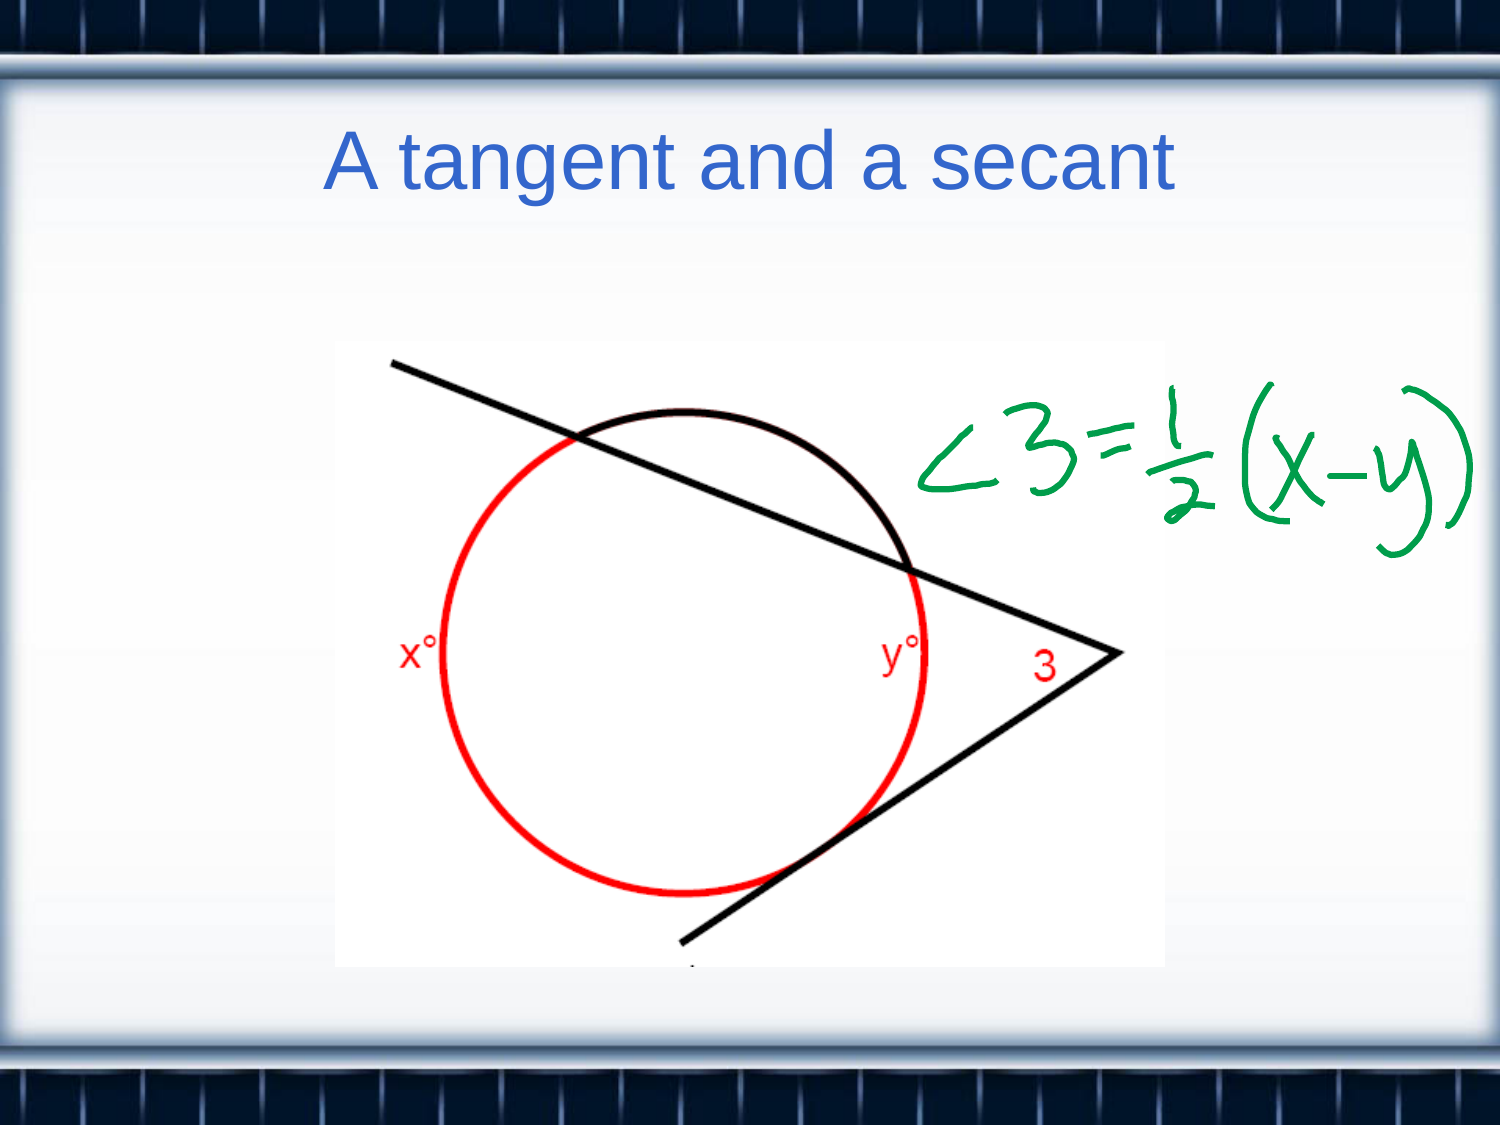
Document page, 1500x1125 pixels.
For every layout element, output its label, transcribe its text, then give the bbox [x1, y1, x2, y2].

text_box [1244, 383, 1290, 522]
text_box [1295, 466, 1325, 505]
title A tangent and a secant [74, 62, 1426, 251]
text_box [1373, 441, 1430, 556]
picture [0, 0, 1500, 1125]
text_box [1171, 387, 1182, 447]
text_box [1170, 479, 1215, 522]
text_box [1170, 453, 1214, 468]
text_box [1274, 436, 1296, 471]
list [335, 341, 1165, 967]
text_box [1270, 434, 1315, 511]
text_box [1402, 387, 1471, 527]
